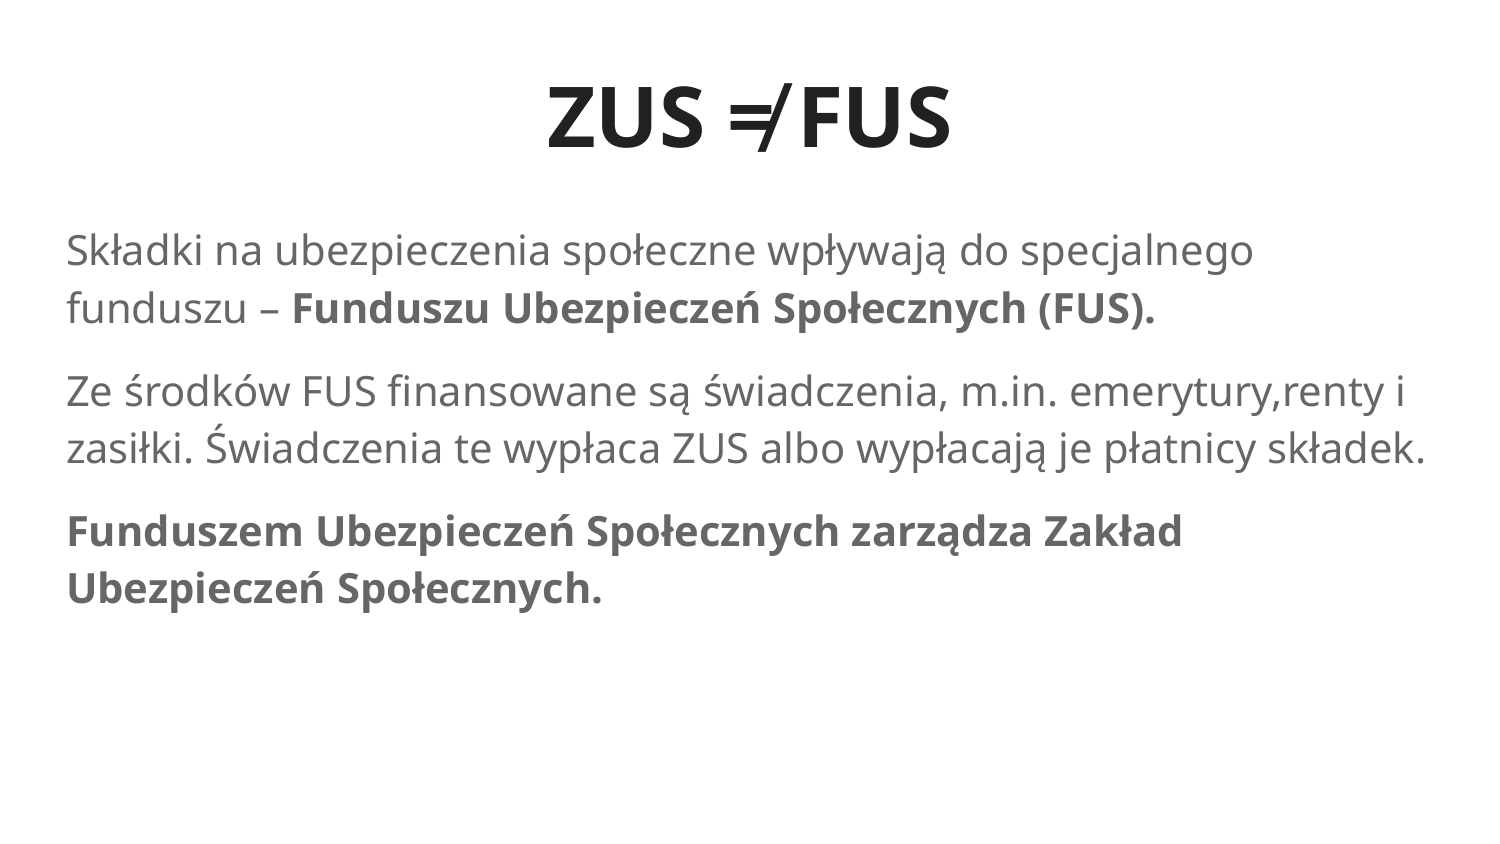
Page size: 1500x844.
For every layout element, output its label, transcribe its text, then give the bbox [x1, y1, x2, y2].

list Składki na ubezpieczenia społeczne wpływają do specjalnego funduszu – Funduszu Ubezpieczeń Społecznych (FUS). Ze środków FUS finansowane są świadczenia, m.in. emerytury,renty i zasiłki. Świadczenia te wypłaca ZUS albo wypłacają je płatnicy składek. Funduszem Ubezpieczeń Społecznych zarządza Zakład Ubezpieczeń Społecznych. [51, 201, 1449, 750]
title ZUS ≠ FUS [51, 48, 1449, 180]
